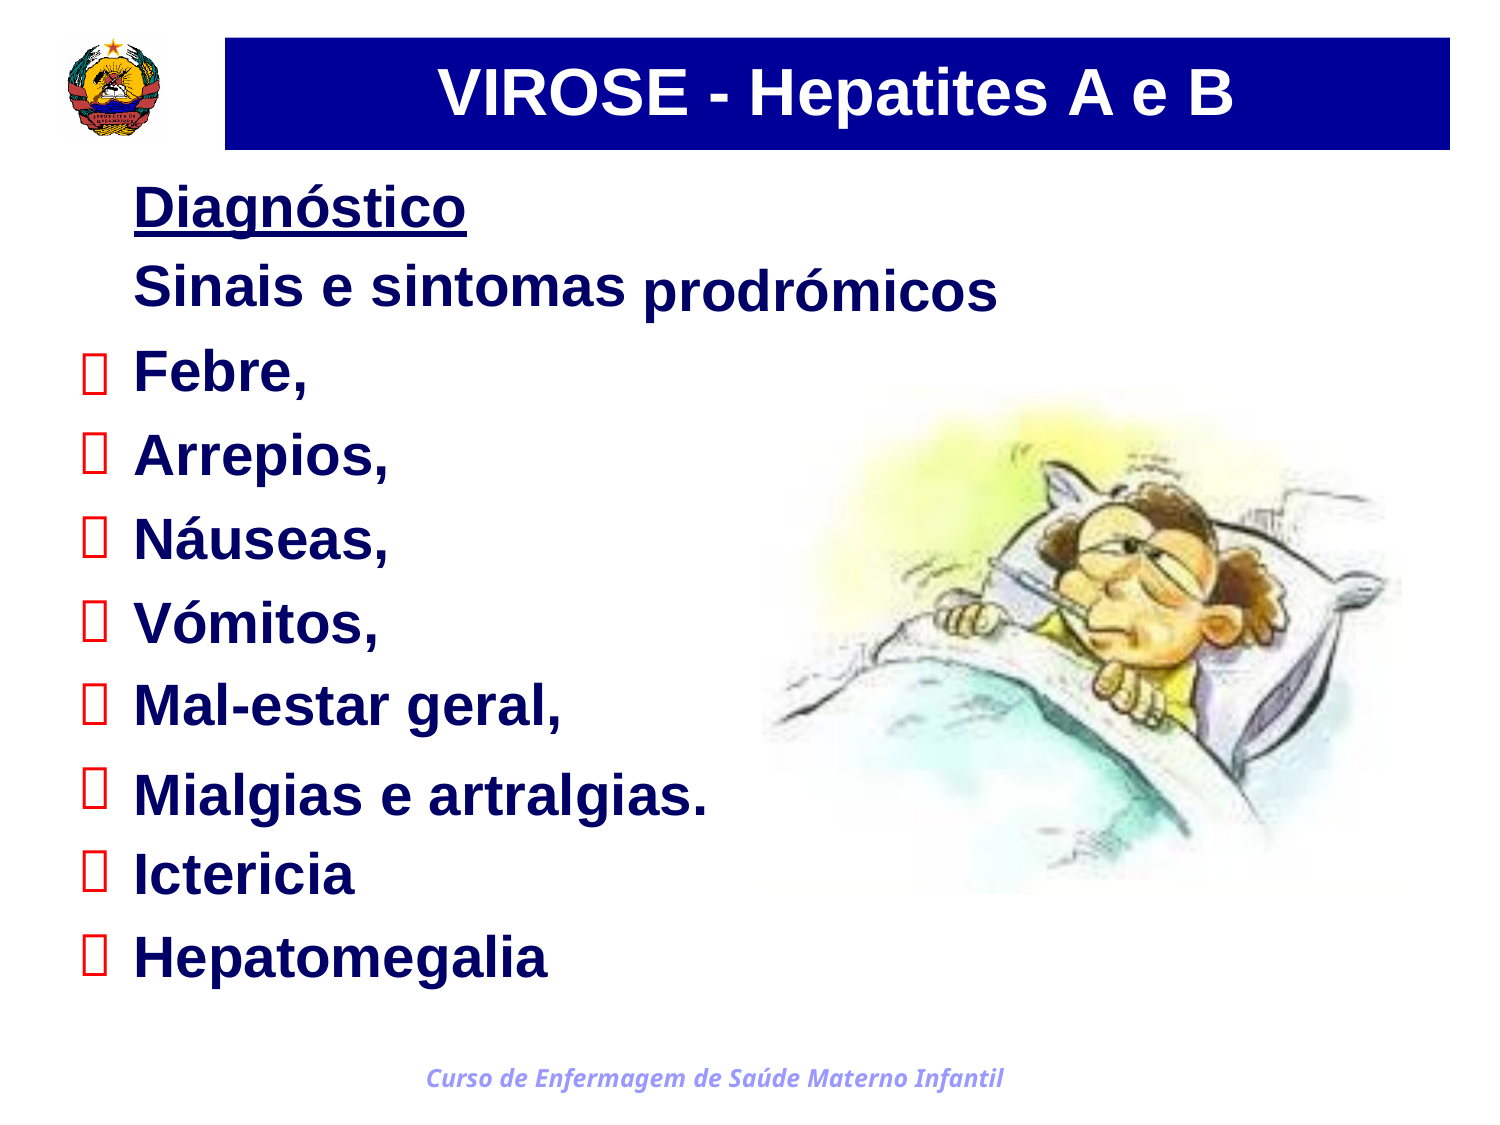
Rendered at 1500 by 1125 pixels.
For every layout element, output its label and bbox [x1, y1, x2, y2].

text_box [131, 177, 639, 744]
text_box [225, 37, 1450, 150]
text_box [75, 345, 115, 997]
text_box [62, 37, 165, 139]
text_box [423, 1064, 1118, 1094]
text_box [131, 765, 719, 997]
text_box [640, 261, 1010, 324]
text_box [762, 387, 1402, 894]
